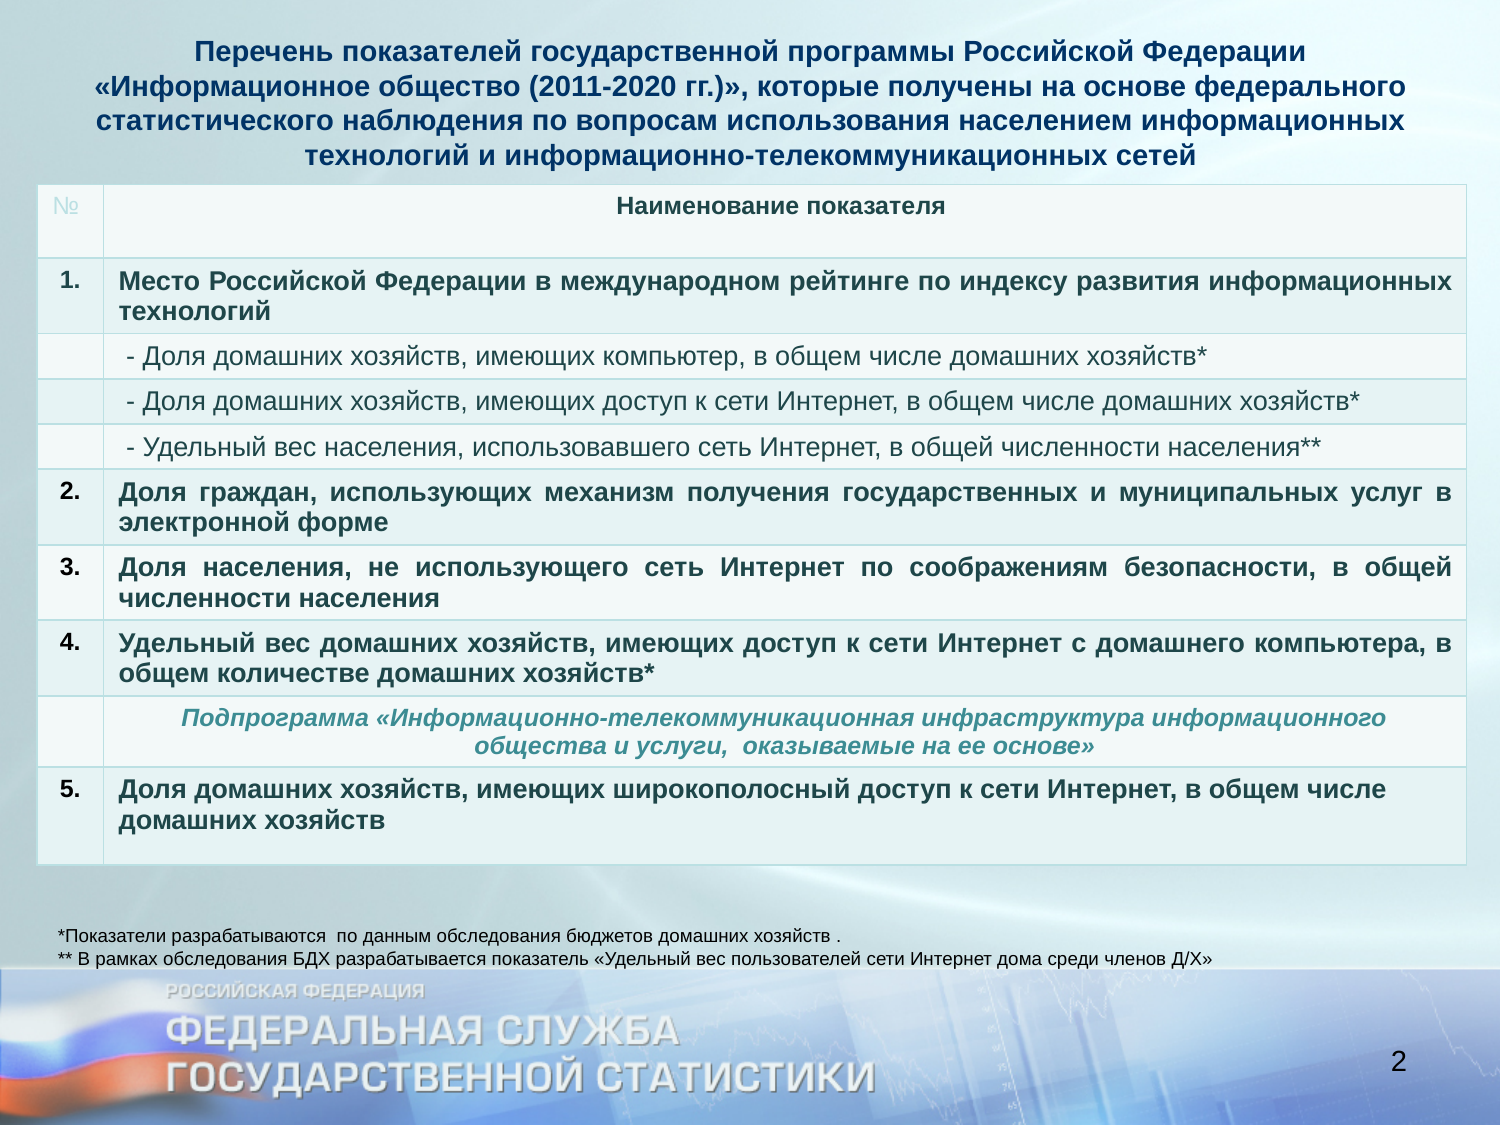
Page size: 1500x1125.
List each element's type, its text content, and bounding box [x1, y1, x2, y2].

table_cell [38, 334, 103, 378]
text_box 2 [1375, 1034, 1483, 1085]
table_cell 3. [38, 546, 103, 619]
table_cell 4. [38, 621, 103, 695]
table_cell [38, 380, 103, 423]
table_cell [38, 697, 103, 766]
picture [0, 0, 1500, 1125]
table_cell [38, 425, 103, 468]
table_cell Удельный вес домашних хозяйств, имеющих доступ к сети Интернет с домашнего компьютера, в общем количестве домашних хозяйств* [104, 621, 1466, 695]
table_header Наименование показателя [104, 185, 1466, 257]
table_cell 1. [38, 259, 103, 333]
text_box *Показатели разрабатываются по данным обследования бюджетов домашних хозяйств . ** В рамках обследования БДХ разрабатывается показатель «Удельный вес пользователей сети Интернет дома среди членов Д/Х» [43, 916, 1461, 977]
table_cell - Удельный вес населения, использовавшего сеть Интернет, в общей численности населения** [104, 425, 1466, 468]
table_cell 2. [38, 470, 103, 544]
table_cell - Доля домашних хозяйств, имеющих доступ к сети Интернет, в общем числе домашних хозяйств* [104, 380, 1466, 423]
table_header № [38, 185, 103, 257]
table_cell Доля граждан, использующих механизм получения государственных и муниципальных услуг в электронной форме [104, 470, 1466, 544]
table_cell Доля населения, не использующего сеть Интернет по соображениям безопасности, в общей численности населения [104, 546, 1466, 619]
table_cell Доля домашних хозяйств, имеющих широкополосный доступ к сети Интернет, в общем числе домашних хозяйств [104, 768, 1466, 864]
title Перечень показателей государственной программы Российской Федерации «Информационное общество (2011-2020 гг.)», которые получены на основе федерального статистического наблюдения по вопросам использования населением информационных технологий и информационно-телекоммуникационных сетей [76, 19, 1425, 184]
table_cell Подпрограмма «Информационно-телекоммуникационная инфраструктура информационного общества и услуги, оказываемые на ее основе» [104, 697, 1466, 766]
table_cell 5. [38, 768, 103, 864]
table_cell - Доля домашних хозяйств, имеющих компьютер, в общем числе домашних хозяйств* [104, 334, 1466, 378]
table_cell Место Российской Федерации в международном рейтинге по индексу развития информационных технологий [104, 259, 1466, 333]
